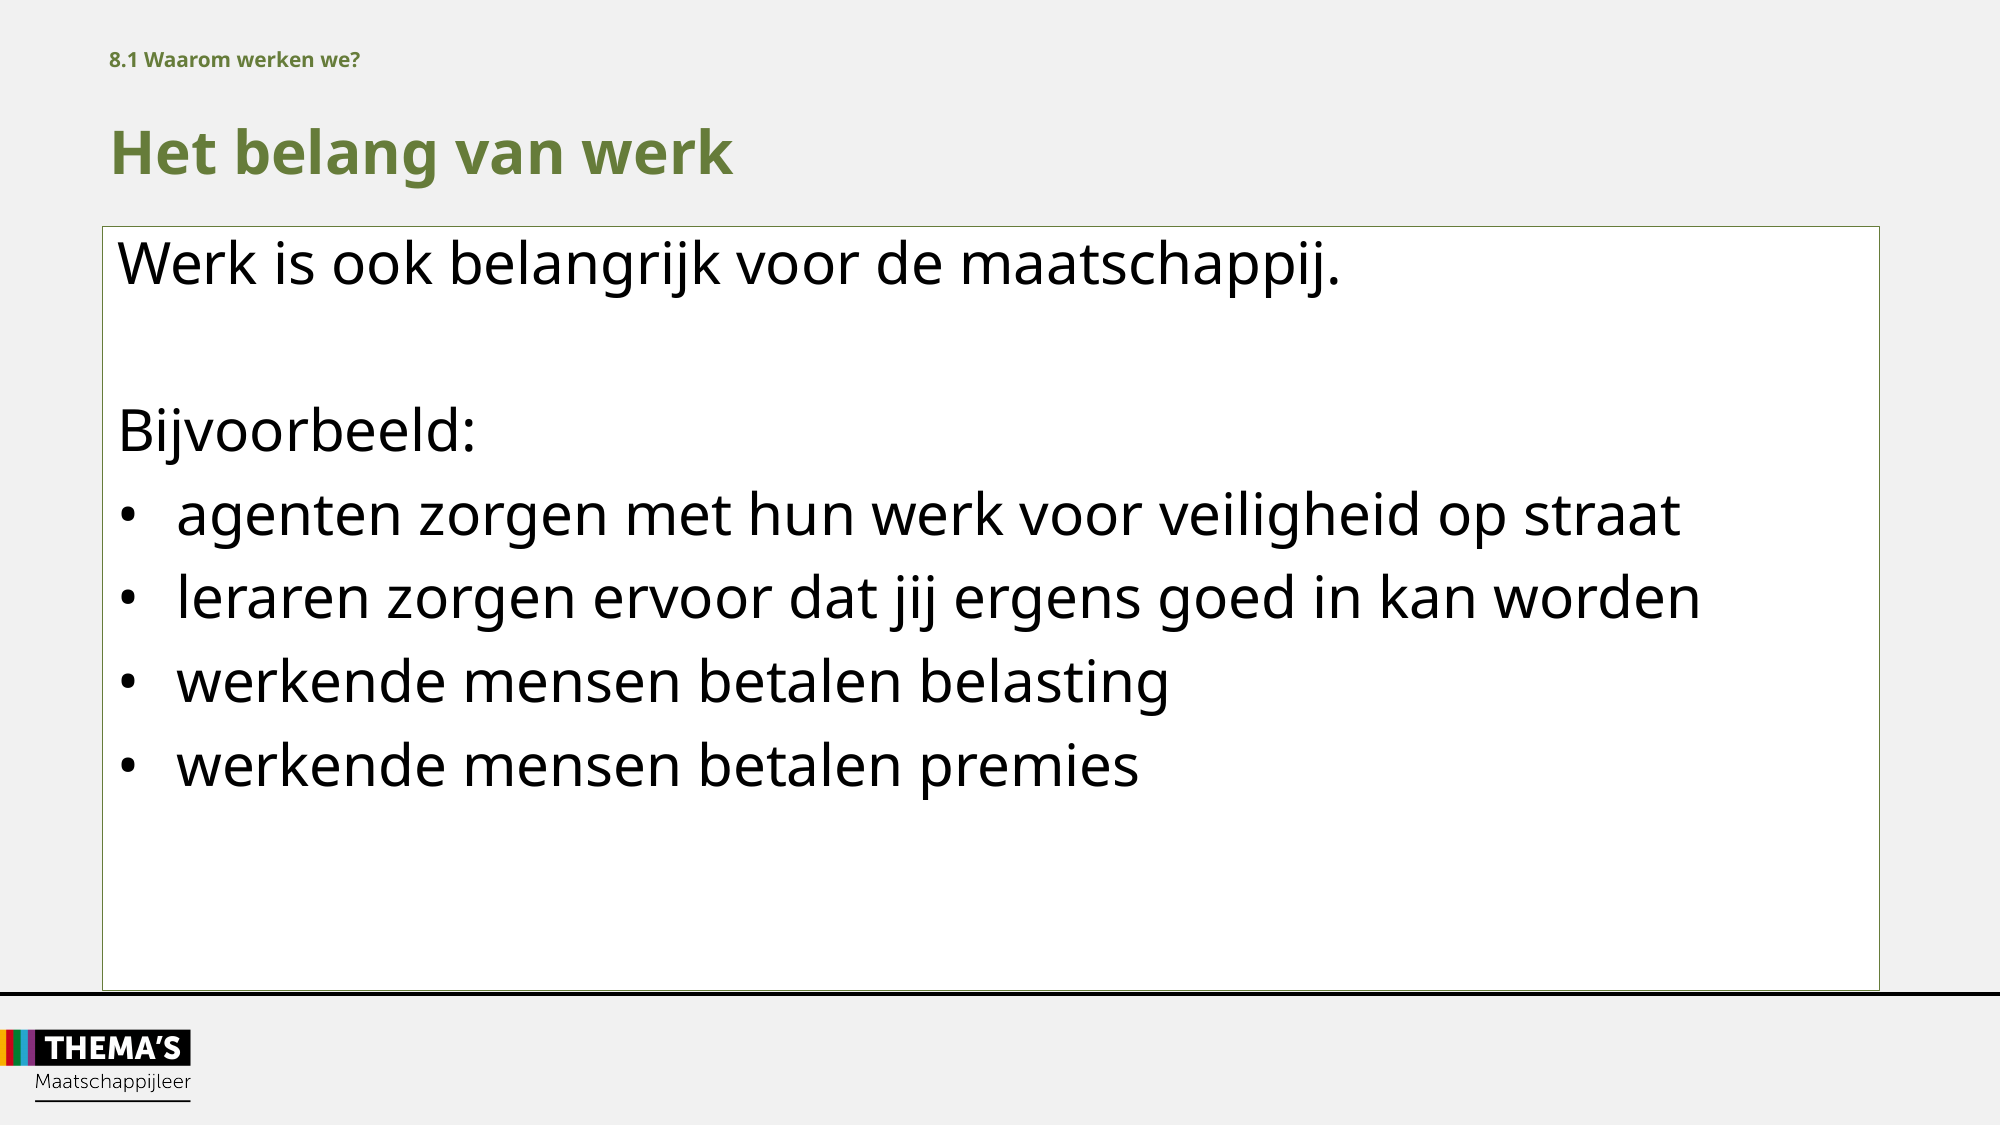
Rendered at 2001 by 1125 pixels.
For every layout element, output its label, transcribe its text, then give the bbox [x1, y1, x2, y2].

list Het belang van werk [94, 114, 1879, 205]
list Werk is ook belangrijk voor de maatschappij. Bijvoorbeeld: • agenten zorgen met hun werk voor veiligheid op straat • leraren zorgen ervoor dat jij ergens goed in kan worden • werkende mensen betalen belasting • werkende mensen betalen premies [102, 226, 1880, 991]
list 8.1 Waarom werken we? [94, 33, 941, 88]
picture [0, 993, 203, 1125]
